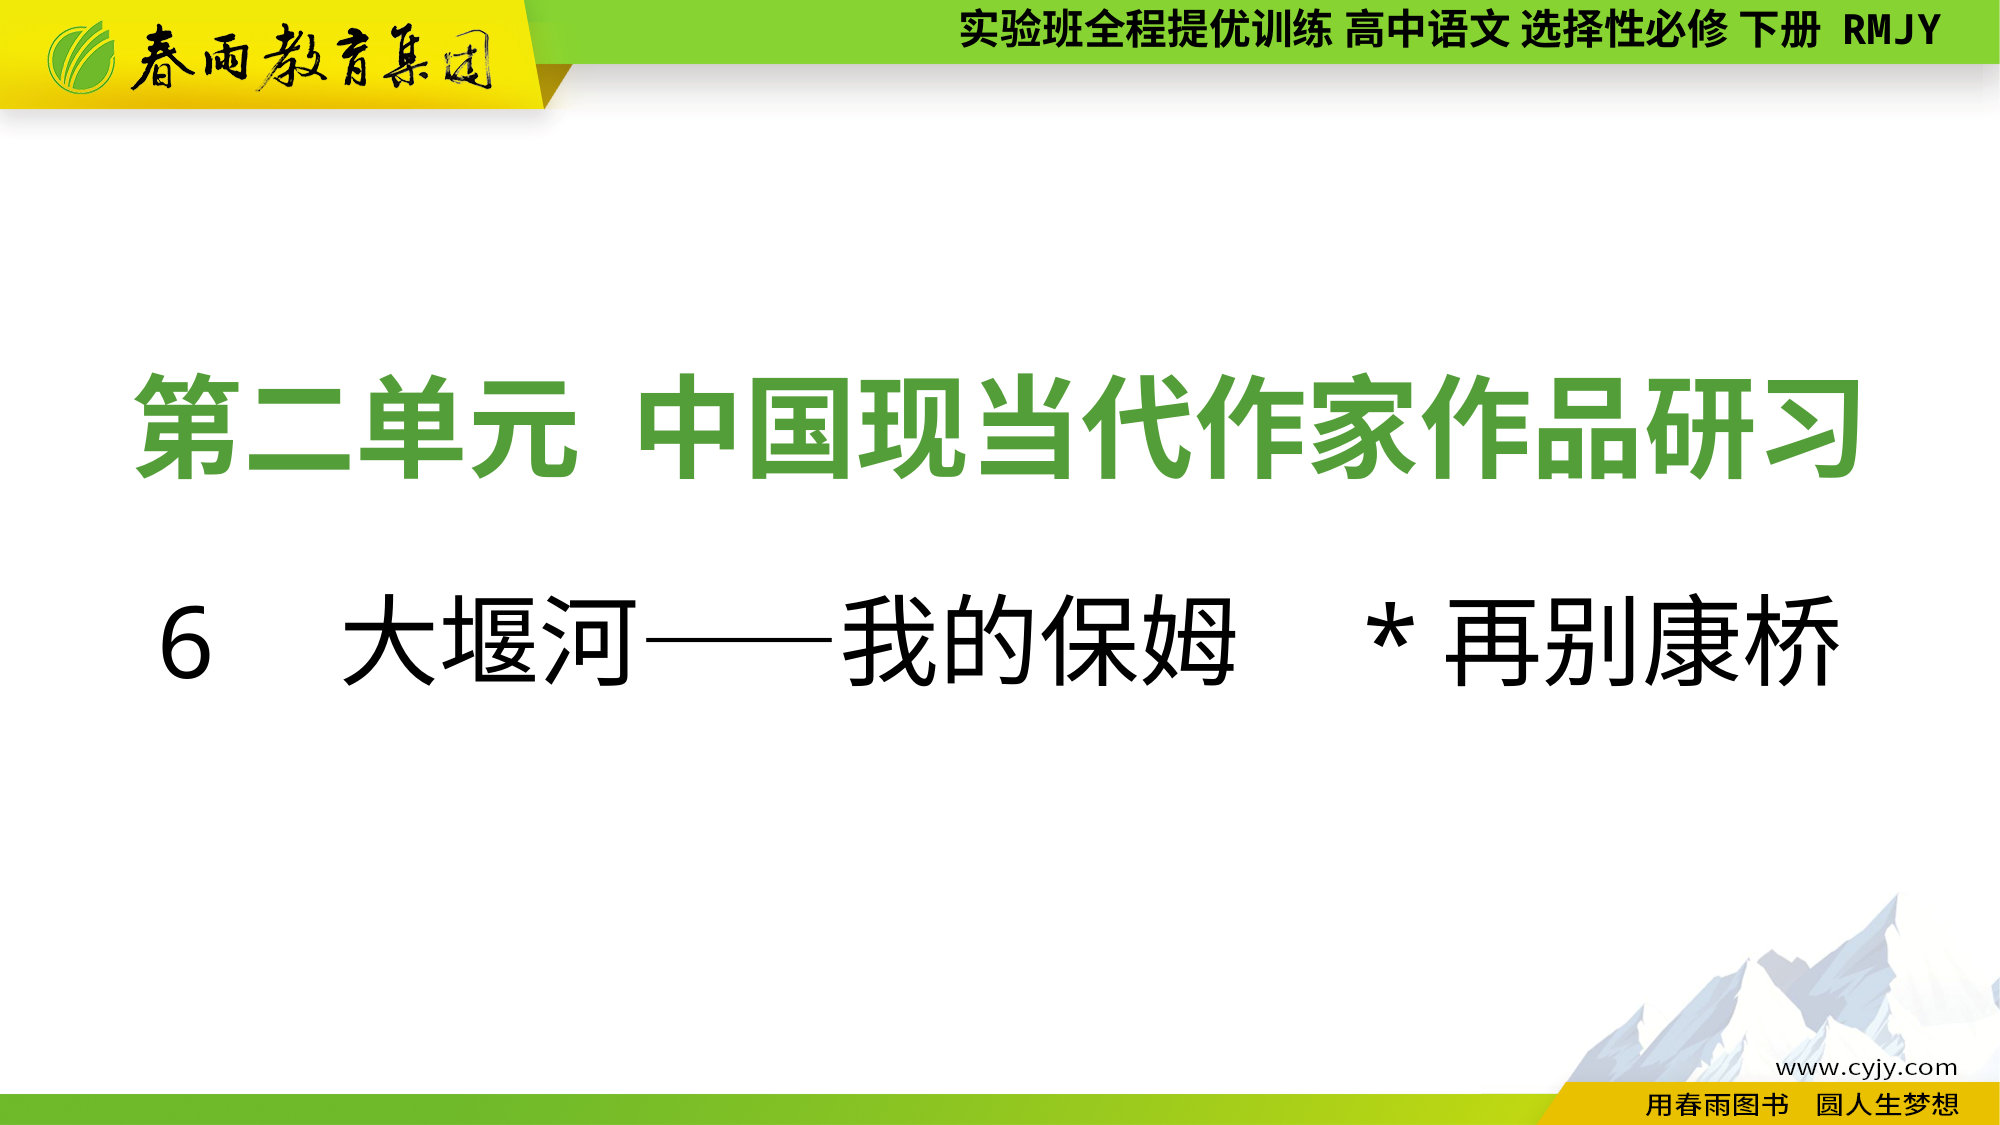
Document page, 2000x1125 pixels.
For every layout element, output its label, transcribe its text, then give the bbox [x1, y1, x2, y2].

text_box 第二单元 中国现当代作家作品研习 [54, 282, 1946, 500]
picture [0, 0, 2000, 1125]
text_box 6 大堰河——我的保姆 *再别康桥 [54, 511, 1946, 706]
